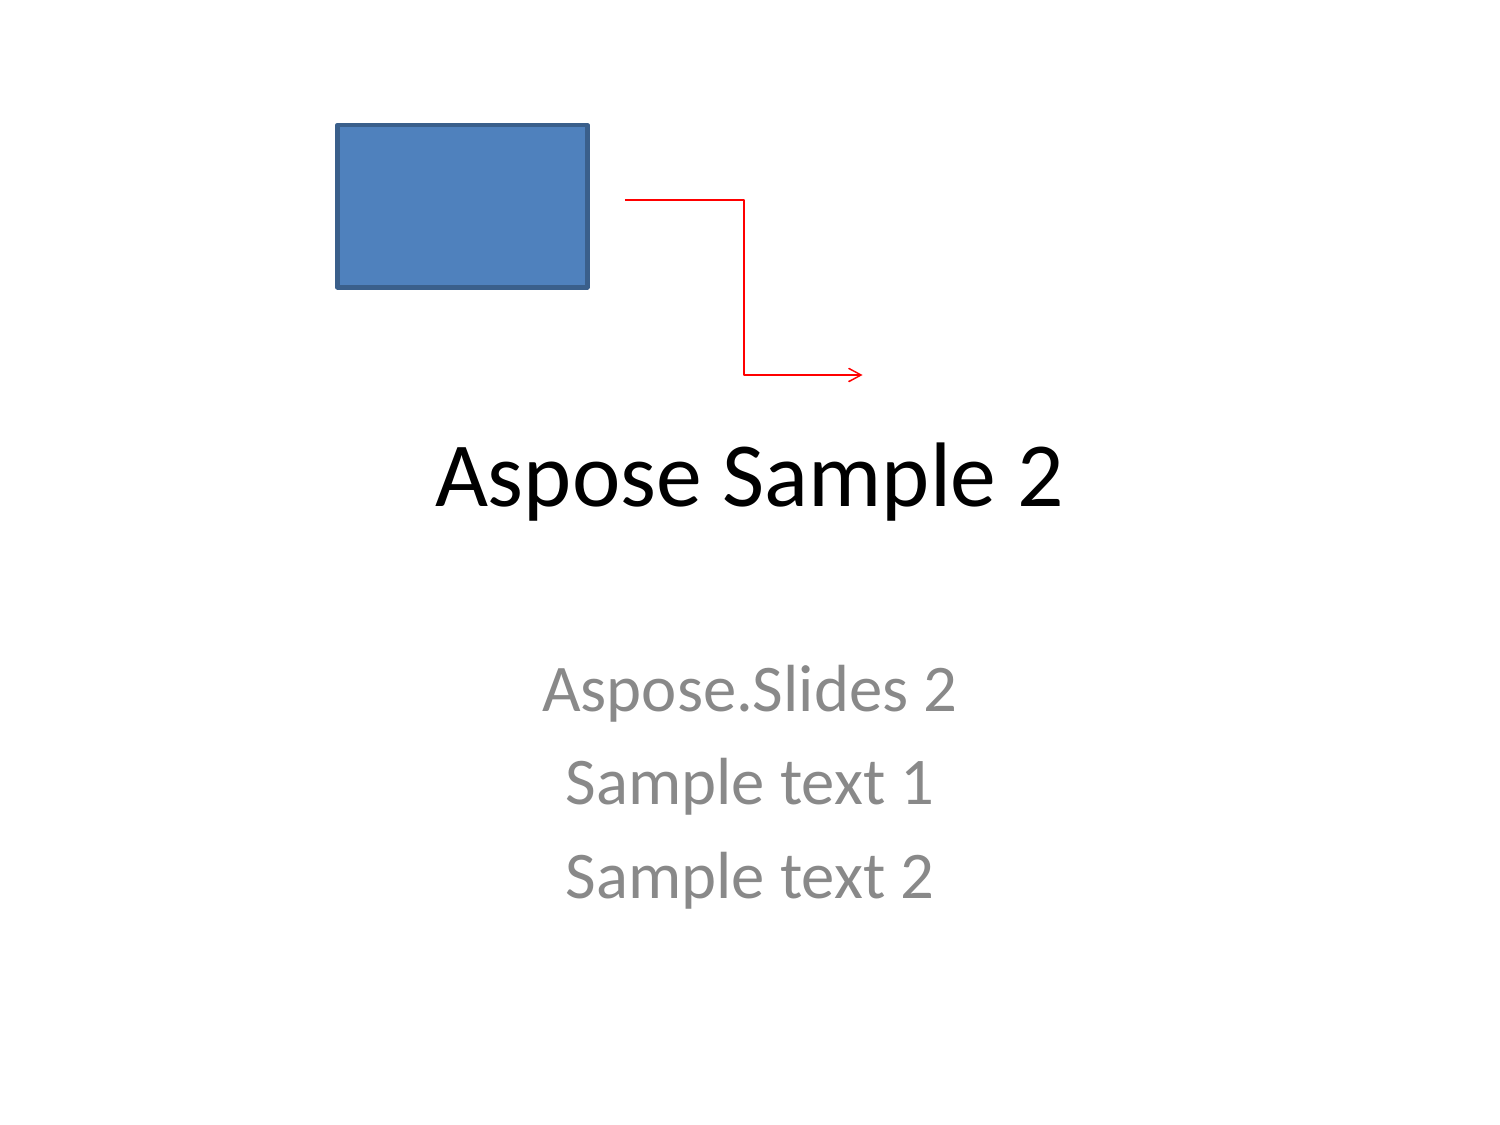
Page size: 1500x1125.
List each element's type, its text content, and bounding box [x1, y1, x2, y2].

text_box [624, 199, 863, 376]
title Aspose Sample 2 [112, 349, 1388, 591]
text_box [335, 123, 590, 290]
subtitle Aspose.Slides 2 Sample text 1 Sample text 2 [224, 637, 1276, 926]
